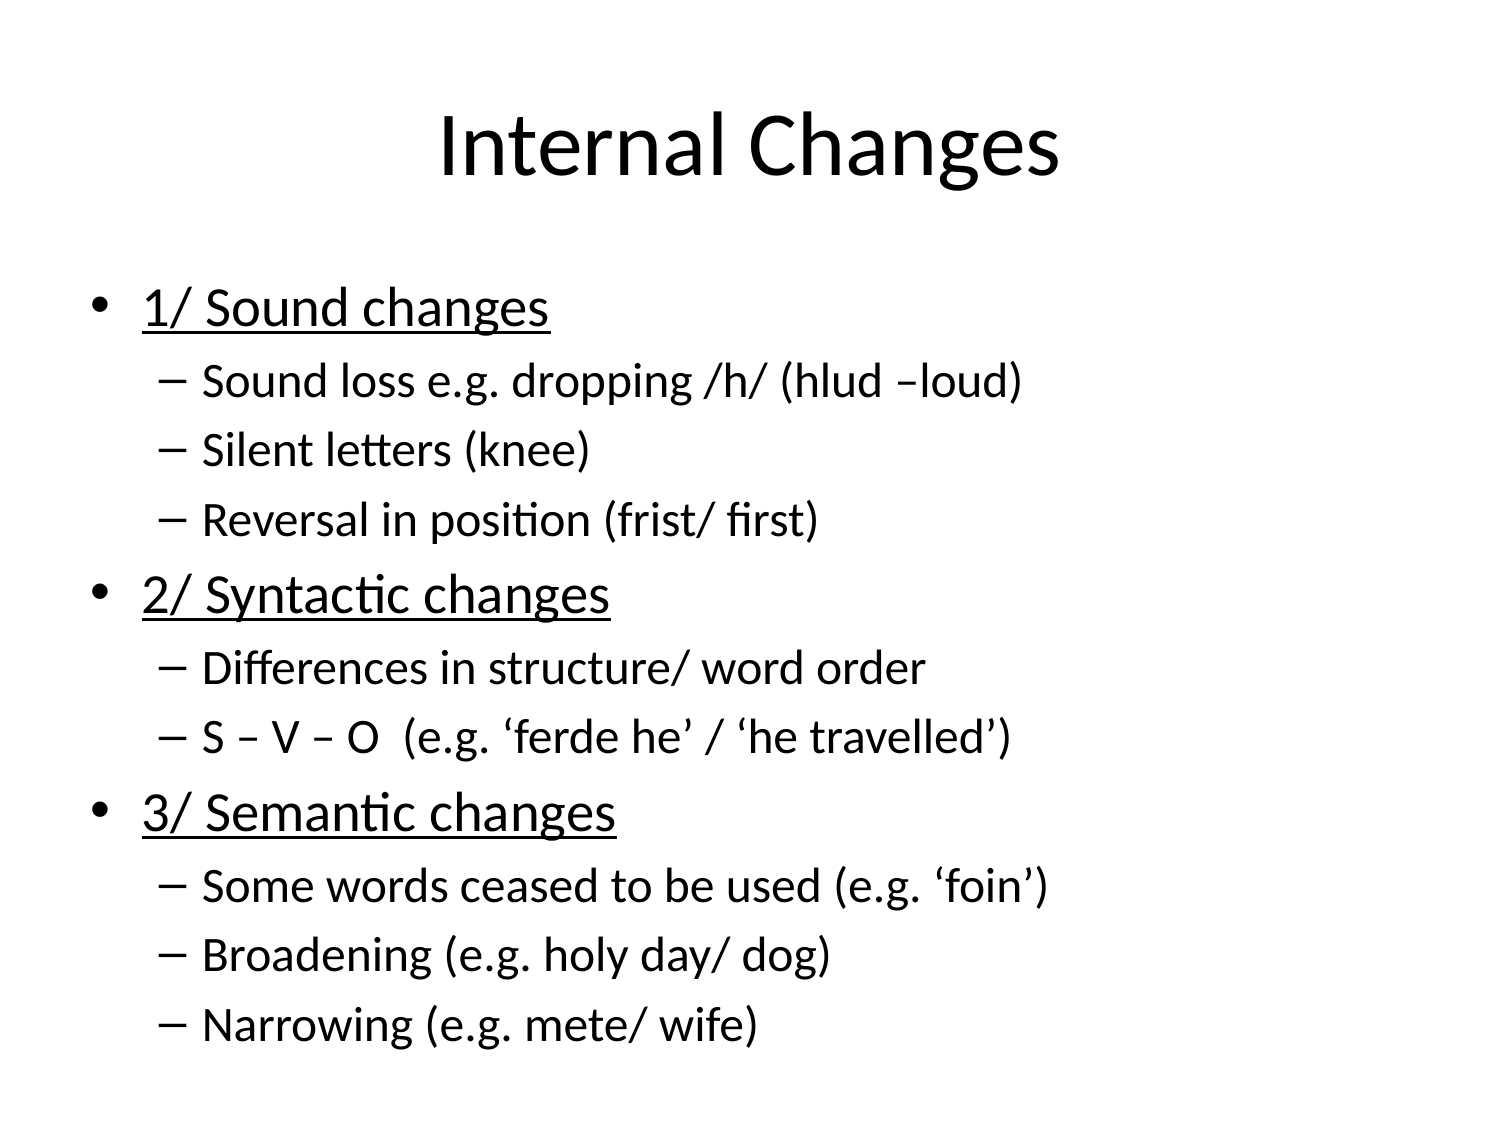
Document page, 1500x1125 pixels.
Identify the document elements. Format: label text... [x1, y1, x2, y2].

title Internal Changes [75, 45, 1425, 233]
list 1/ Sound changes Sound loss e.g. dropping /h/ (hlud –loud) Silent letters (knee) Reversal in position (frist/ first) 2/ Syntactic changes Differences in structure/ word order S – V – O (e.g. ‘ferde he’ / ‘he travelled’) 3/ Semantic changes Some words ceased to be used (e.g. ‘foin’) Broadening (e.g. holy day/ dog) Narrowing (e.g. mete/ wife) [75, 262, 1425, 1063]
